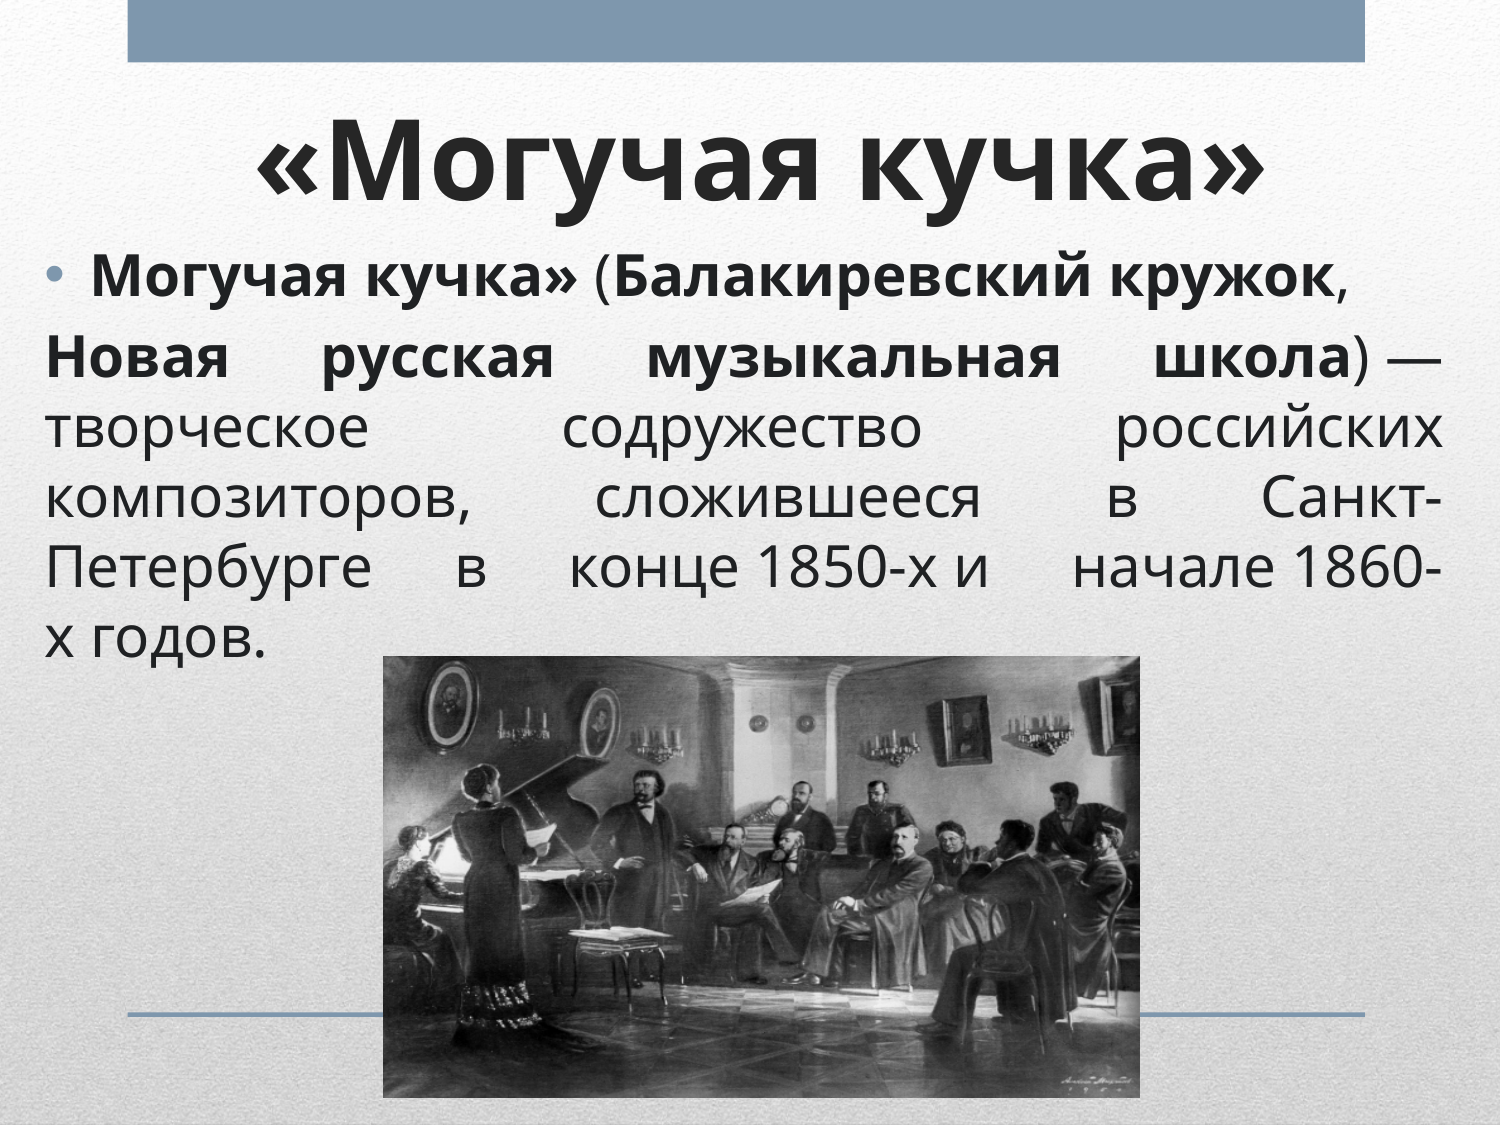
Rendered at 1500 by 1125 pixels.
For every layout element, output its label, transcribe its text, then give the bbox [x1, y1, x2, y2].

list Могучая кучка» (Балакиревский кружок, Новая русская музыкальная школа) — творческое содружество российских композиторов, сложившееся в Санкт-Петербурге в конце 1850-х и начале 1860-х годов. [29, 113, 1459, 864]
picture [383, 656, 1141, 1099]
title «Могучая кучка» [123, 42, 1399, 113]
